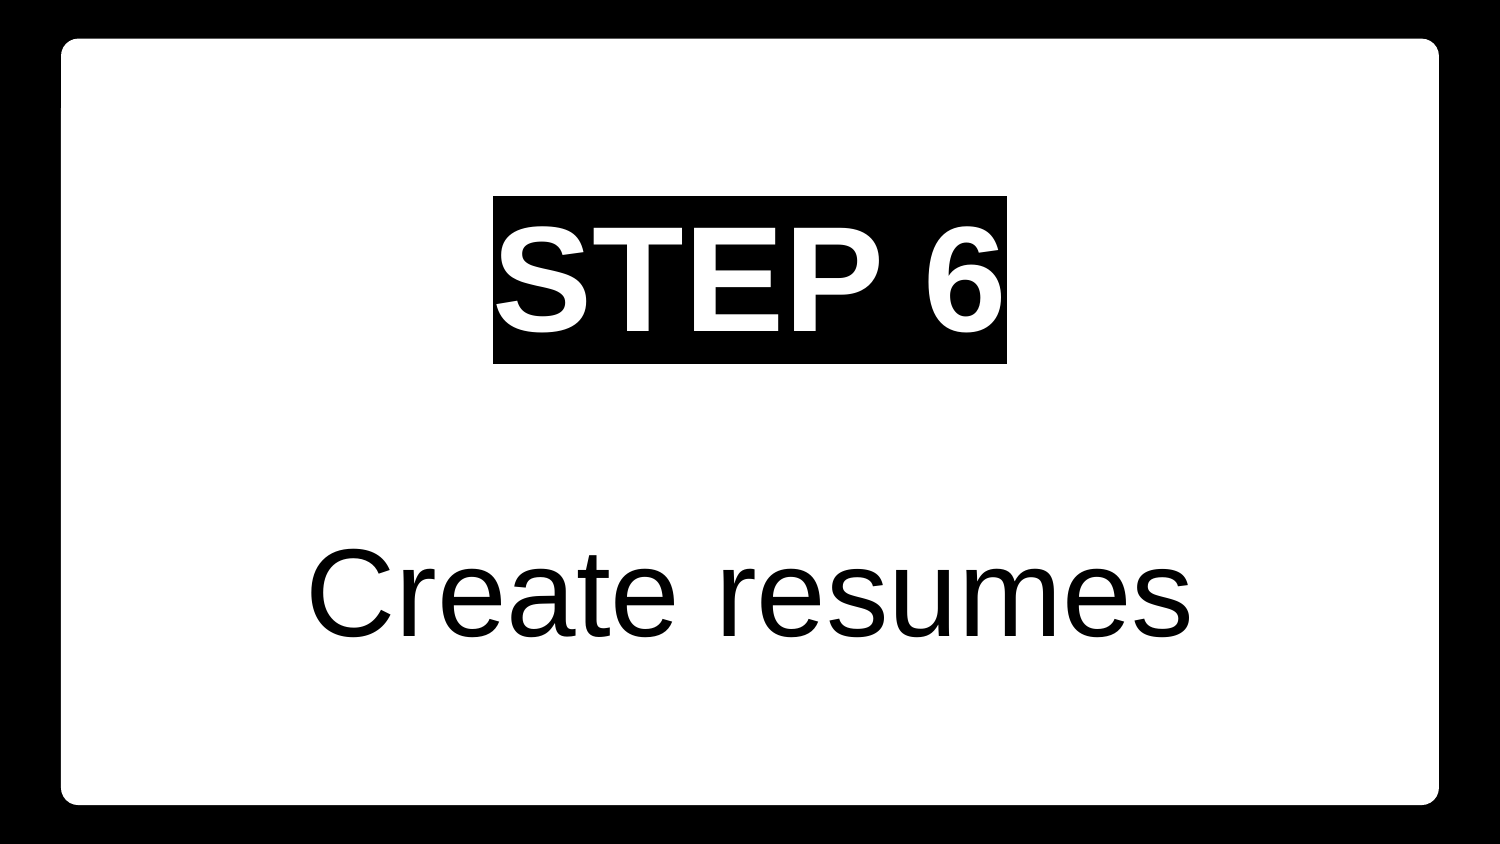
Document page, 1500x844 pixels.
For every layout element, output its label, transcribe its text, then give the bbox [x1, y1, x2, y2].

text_box STEP 6 Create resumes [109, 64, 1391, 780]
